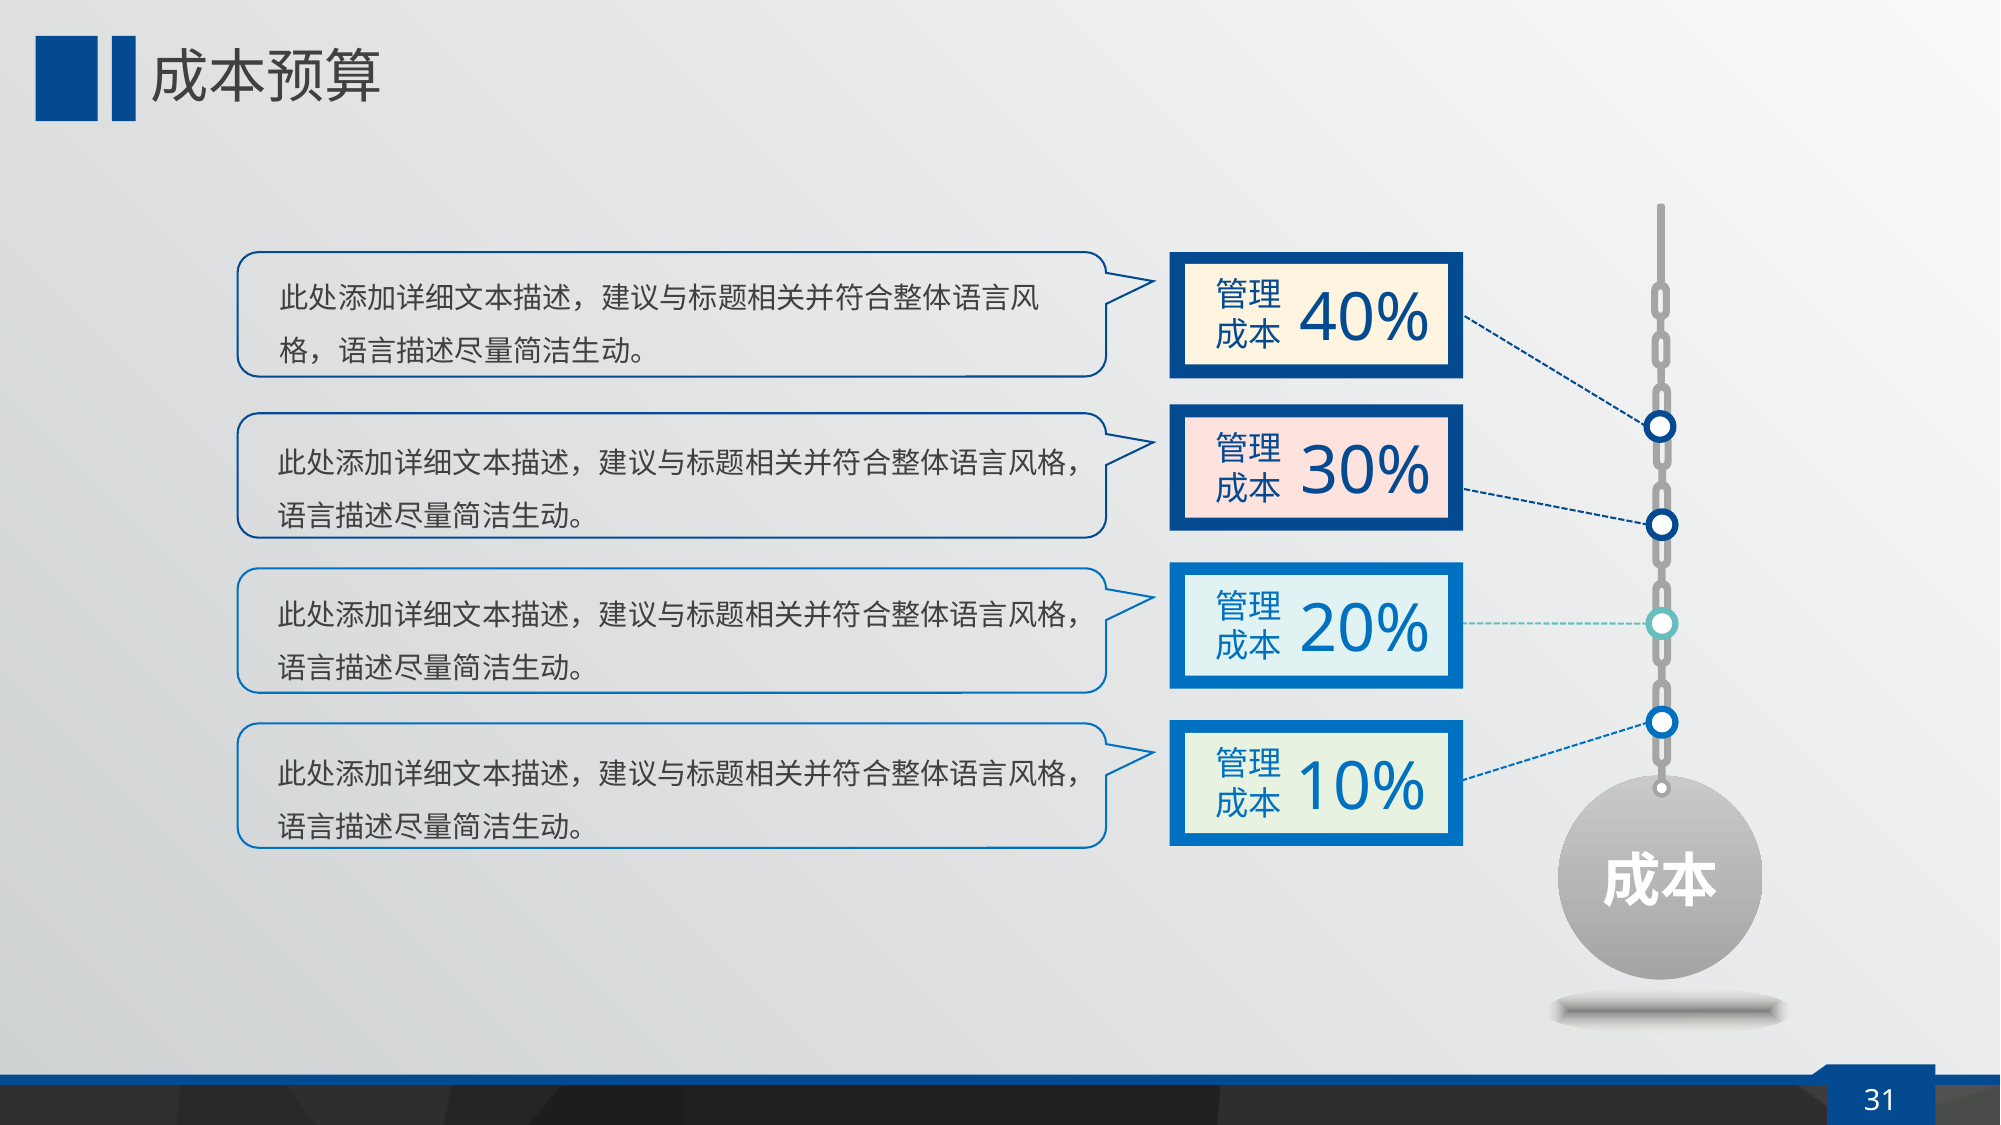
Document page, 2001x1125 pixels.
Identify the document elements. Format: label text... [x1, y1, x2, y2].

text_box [1169, 252, 1674, 404]
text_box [237, 411, 1121, 548]
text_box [1169, 562, 1676, 689]
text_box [1169, 708, 1676, 846]
text_box [1543, 985, 1794, 1036]
picture [1936, 1085, 2000, 1125]
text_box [237, 245, 1107, 383]
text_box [1169, 404, 1676, 538]
picture [0, 1085, 1827, 1125]
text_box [237, 721, 1121, 859]
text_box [237, 563, 1121, 700]
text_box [1558, 205, 1763, 980]
title 成本预算 [135, 36, 924, 122]
